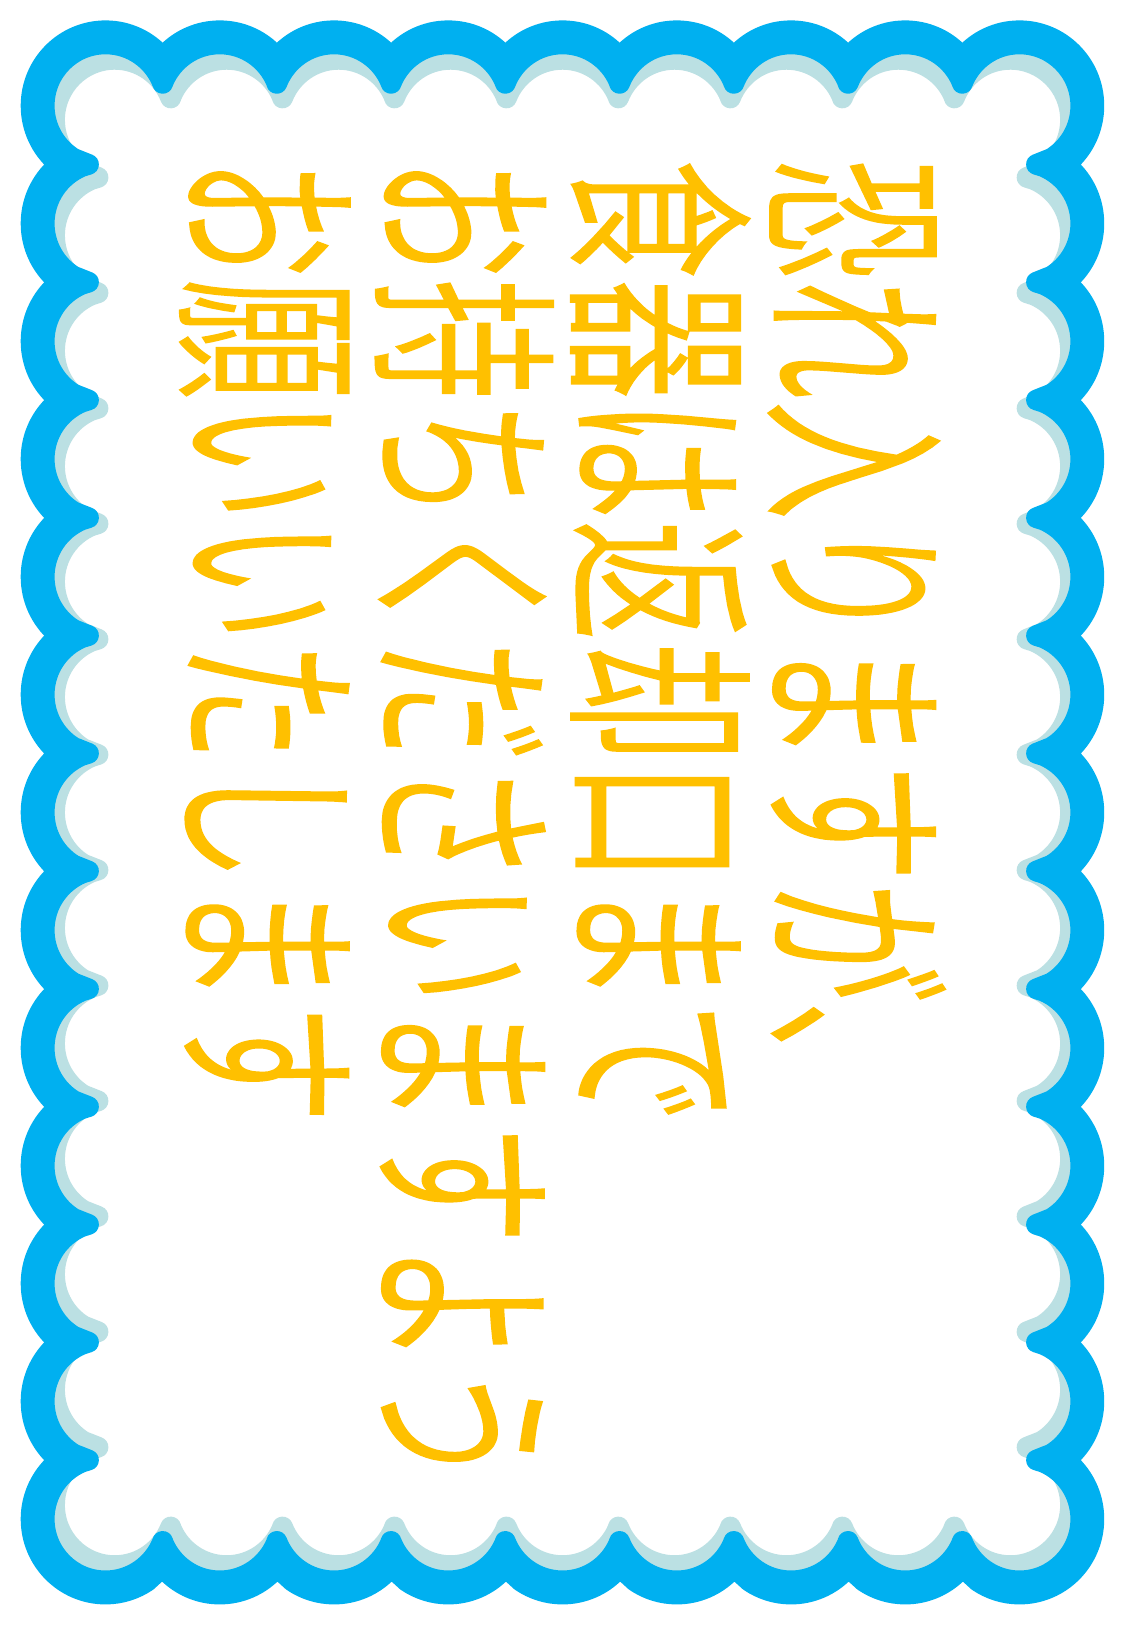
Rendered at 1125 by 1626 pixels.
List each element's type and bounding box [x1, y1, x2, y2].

text_box [47, 1478, 160, 1578]
text_box [47, 1113, 101, 1222]
text_box [1024, 633, 1078, 991]
text_box [1024, 1235, 1078, 1339]
text_box [47, 992, 101, 1106]
text_box [965, 46, 1078, 147]
text_box [1024, 992, 1078, 1106]
text_box [47, 46, 160, 147]
text_box [965, 1478, 1078, 1578]
text_box [47, 169, 101, 267]
text_box [47, 518, 101, 631]
text_box [47, 633, 101, 991]
text_box [161, 46, 964, 101]
text_box [1024, 518, 1078, 630]
text_box [161, 1524, 964, 1578]
text_box [1024, 1113, 1078, 1222]
text_box [47, 1235, 101, 1339]
text_box [47, 1356, 101, 1455]
text_box [47, 286, 101, 389]
text_box [47, 402, 101, 510]
text_box [29, 28, 1096, 1597]
text_box [1024, 169, 1078, 267]
text_box [1024, 1356, 1078, 1455]
text_box [1024, 286, 1078, 389]
text_box [1024, 402, 1078, 510]
